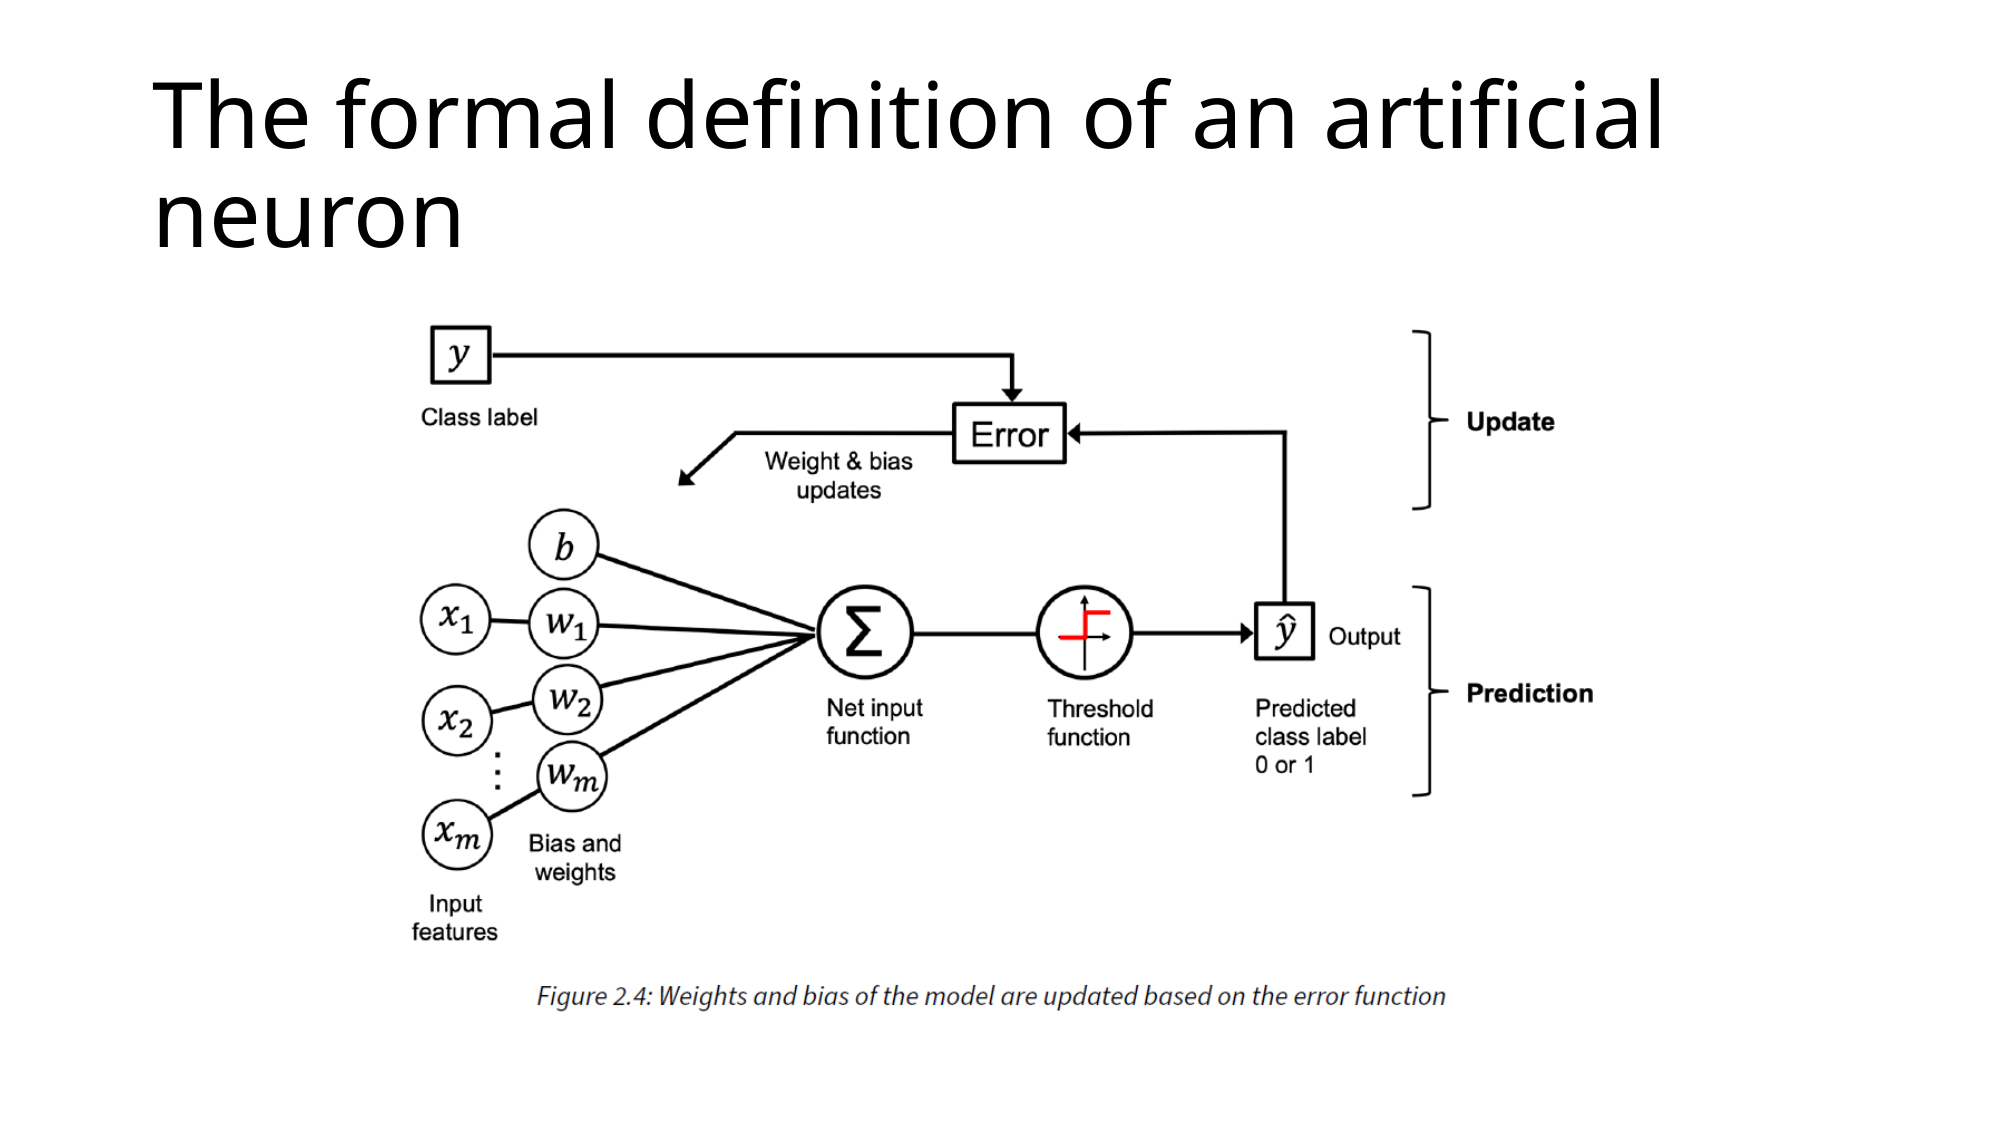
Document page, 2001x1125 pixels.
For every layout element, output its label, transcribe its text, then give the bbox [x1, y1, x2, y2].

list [396, 299, 1604, 1014]
title The formal definition of an artificial neuron [137, 59, 1863, 278]
